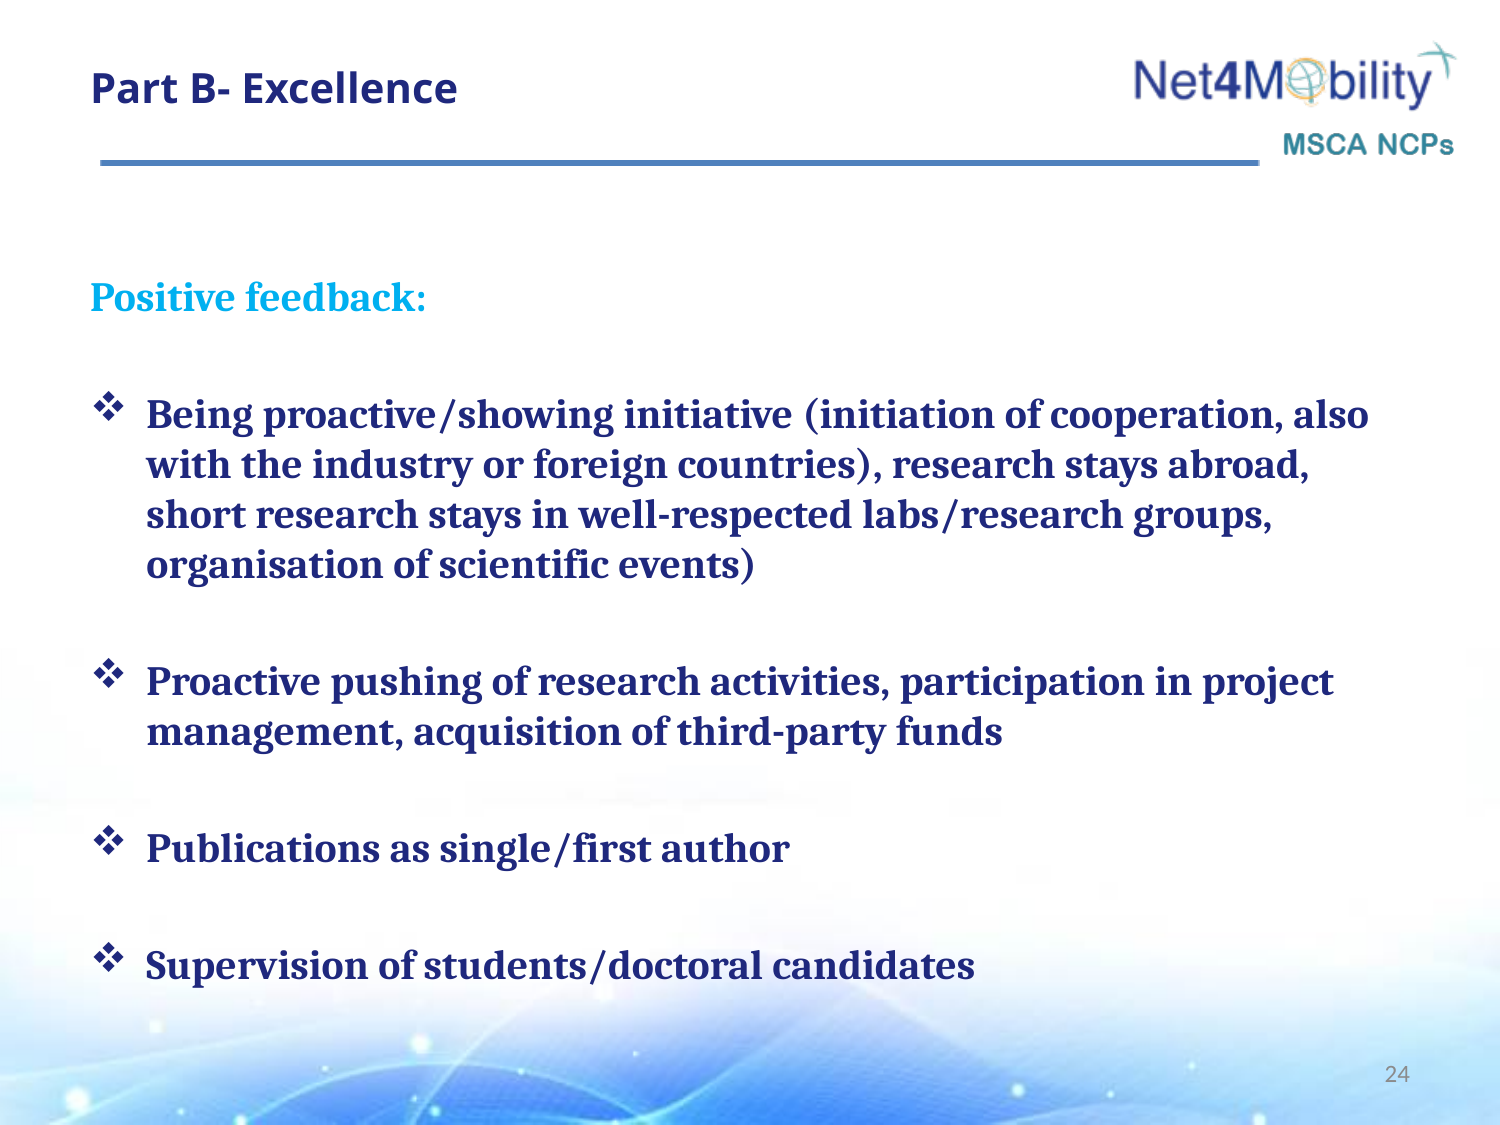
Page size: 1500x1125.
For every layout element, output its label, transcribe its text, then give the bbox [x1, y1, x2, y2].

slide_number 24 [1074, 1042, 1425, 1103]
picture [0, 0, 1500, 1125]
title Part B- Excellence [75, 30, 1093, 144]
list Positive feedback: Being proactive/showing initiative (initiation of cooperation, also with the industry or foreign countries), research stays abroad, short research stays in well-respected labs/research groups, organisation of scientific events) Proactive pushing of research activities, participation in project management, acquisition of third-party funds Publications as single/first author Supervision of students/doctoral candidates [75, 262, 1425, 1005]
